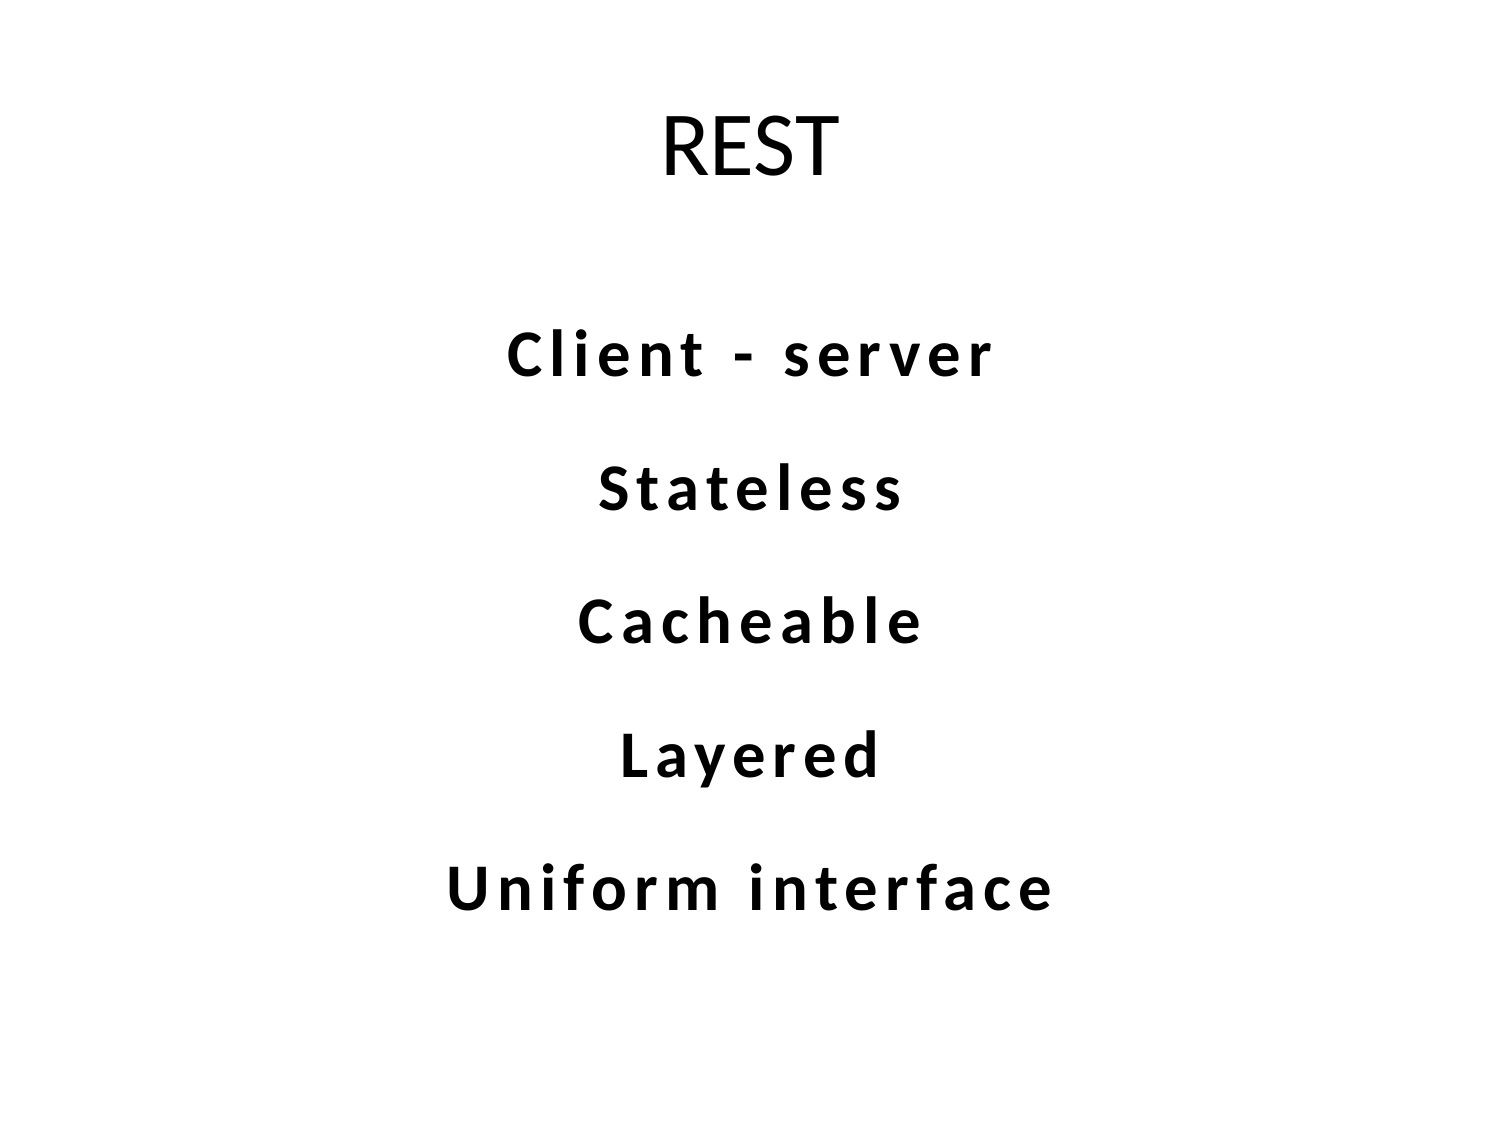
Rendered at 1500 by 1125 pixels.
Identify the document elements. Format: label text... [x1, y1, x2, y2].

title REST [75, 45, 1425, 233]
list Client - server Stateless Cacheable Layered Uniform interface [75, 262, 1425, 1005]
